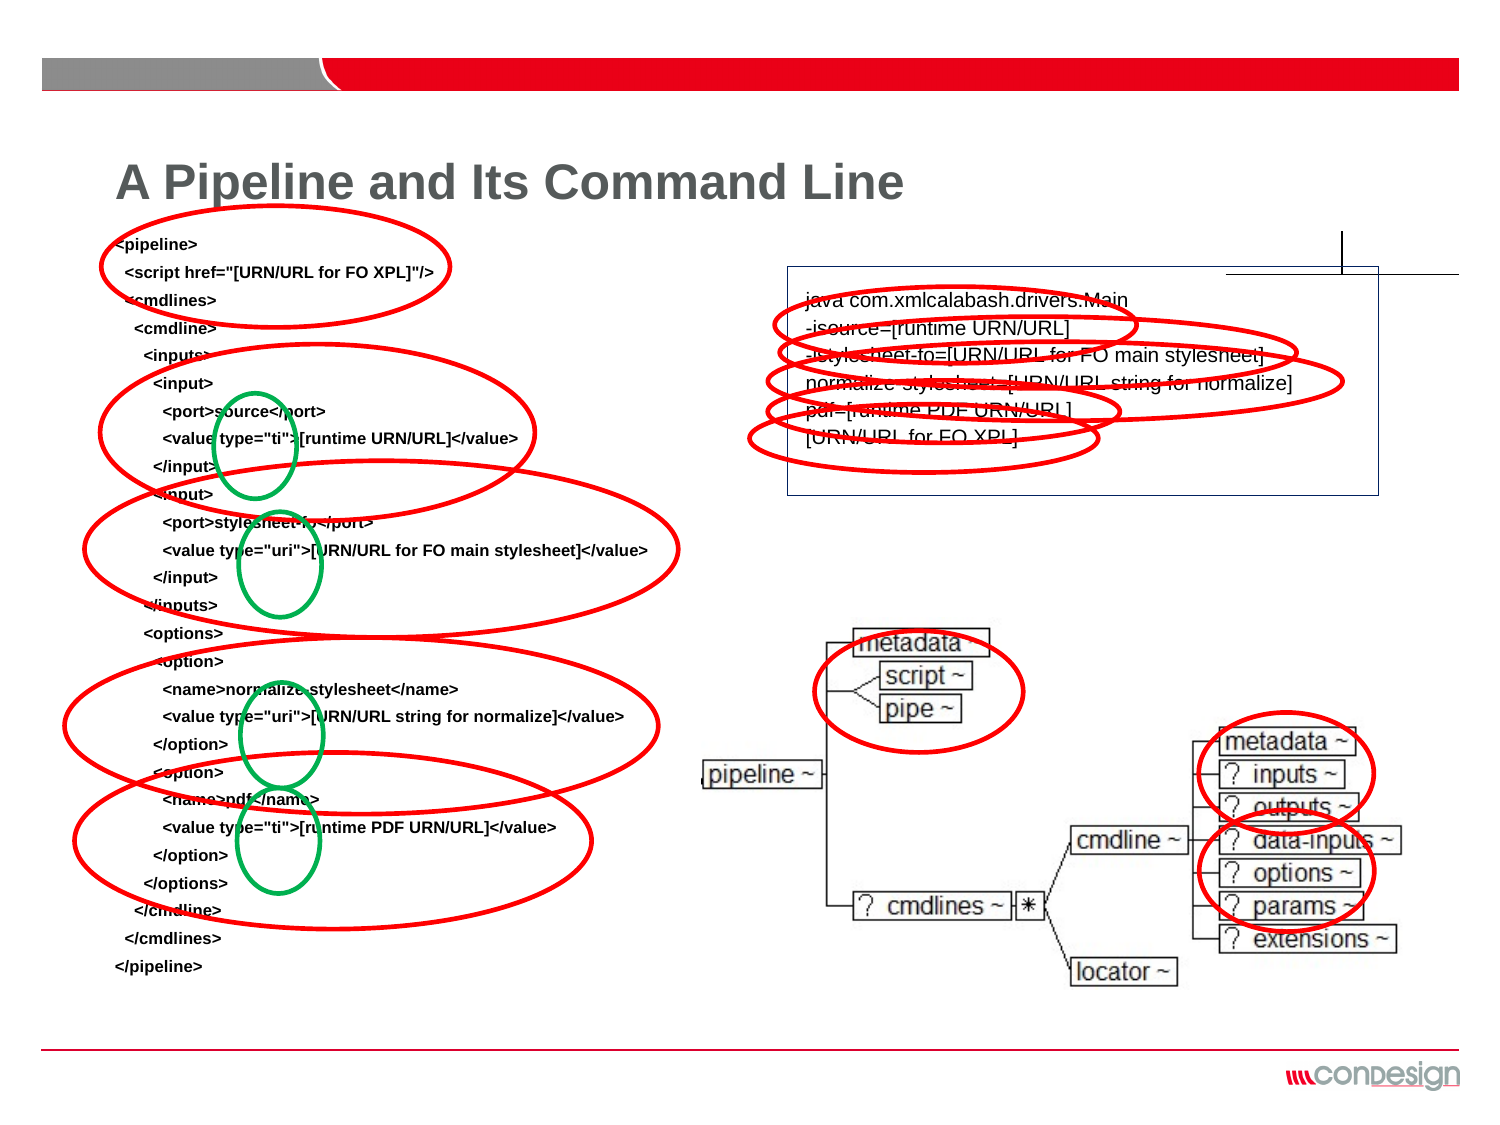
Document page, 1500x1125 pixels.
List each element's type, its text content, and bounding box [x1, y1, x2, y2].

text_box [240, 682, 324, 789]
text_box [213, 393, 297, 499]
text_box [779, 316, 1297, 364]
text_box [774, 286, 1135, 341]
picture [41, 57, 1459, 91]
text_box [238, 511, 322, 618]
text_box [749, 420, 1099, 473]
text_box [100, 344, 535, 491]
text_box [767, 380, 1120, 443]
text_box [64, 637, 659, 794]
list <pipeline> <script href="[URN/URL for FO XPL]"/> <cmdlines> <cmdline> <inputs> <input> <port>source</port> <value type="ti">[runtime URN/URL]</value> </input> <input> <port>stylesheet-fo</port> <value type="uri">[URN/URL for FO main stylesheet]</value> </input> </inputs> <options> <option> <name>normalize-stylesheet</name> <value type="uri">[URN/URL string for normalize]</value> </option> <option> <name>pdf</name> <value type="ti">[runtime PDF URN/URL]</value> </option> </options> </cmdline> </cmdlines> </pipeline> [115, 232, 776, 804]
picture [1286, 1061, 1460, 1091]
picture [701, 617, 1410, 990]
title A Pipeline and Its Command Line [115, 91, 1404, 210]
text_box [237, 788, 320, 894]
text_box [74, 752, 592, 930]
list java com.xmlcalabash.drivers.Main -isource=[runtime URN/URL] -istylesheet-fo=[URN/URL for FO main stylesheet] normalize-stylesheet=[URN/URL string for normalize] pdf=[runtime PDF URN/URL] [URN/URL for FO XPL] [787, 266, 1379, 496]
text_box [101, 205, 451, 328]
text_box [84, 460, 679, 638]
text_box [767, 341, 1343, 421]
